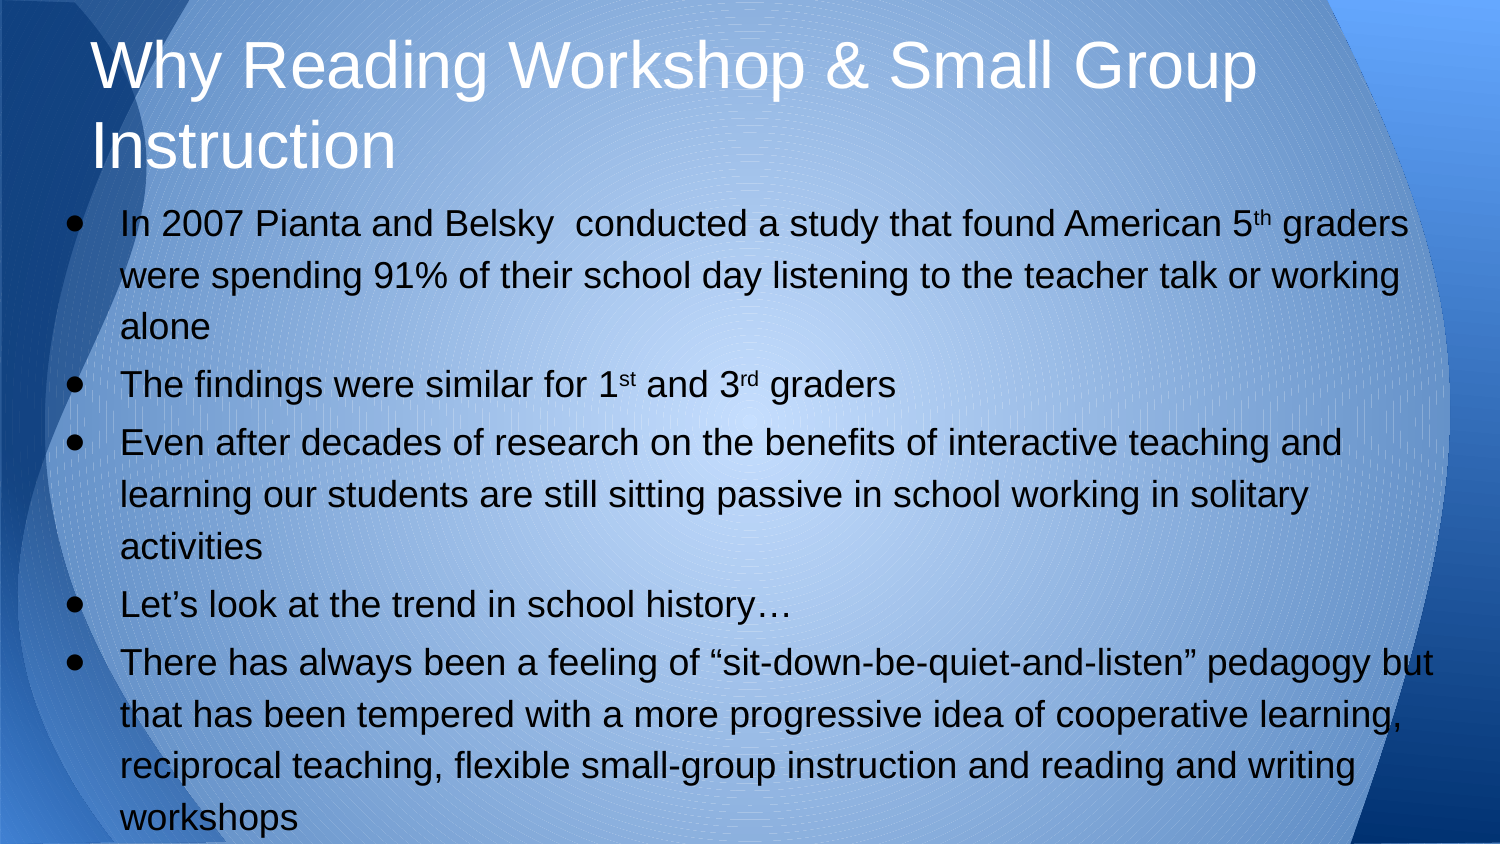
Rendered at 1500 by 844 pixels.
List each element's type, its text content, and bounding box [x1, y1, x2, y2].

list In 2007 Pianta and Belsky conducted a study that found American 5th graders were spending 91% of their school day listening to the teacher talk or working alone The findings were similar for 1st and 3rd graders Even after decades of research on the benefits of interactive teaching and learning our students are still sitting passive in school working in solitary activities Let’s look at the trend in school history… There has always been a feeling of “sit-down-be-quiet-and-listen” pedagogy but that has been tempered with a more progressive idea of cooperative learning, reciprocal teaching, flexible small-group instruction and reading and writing workshops [29, 177, 1477, 800]
title Why Reading Workshop & Small Group Instruction [75, 33, 1425, 197]
